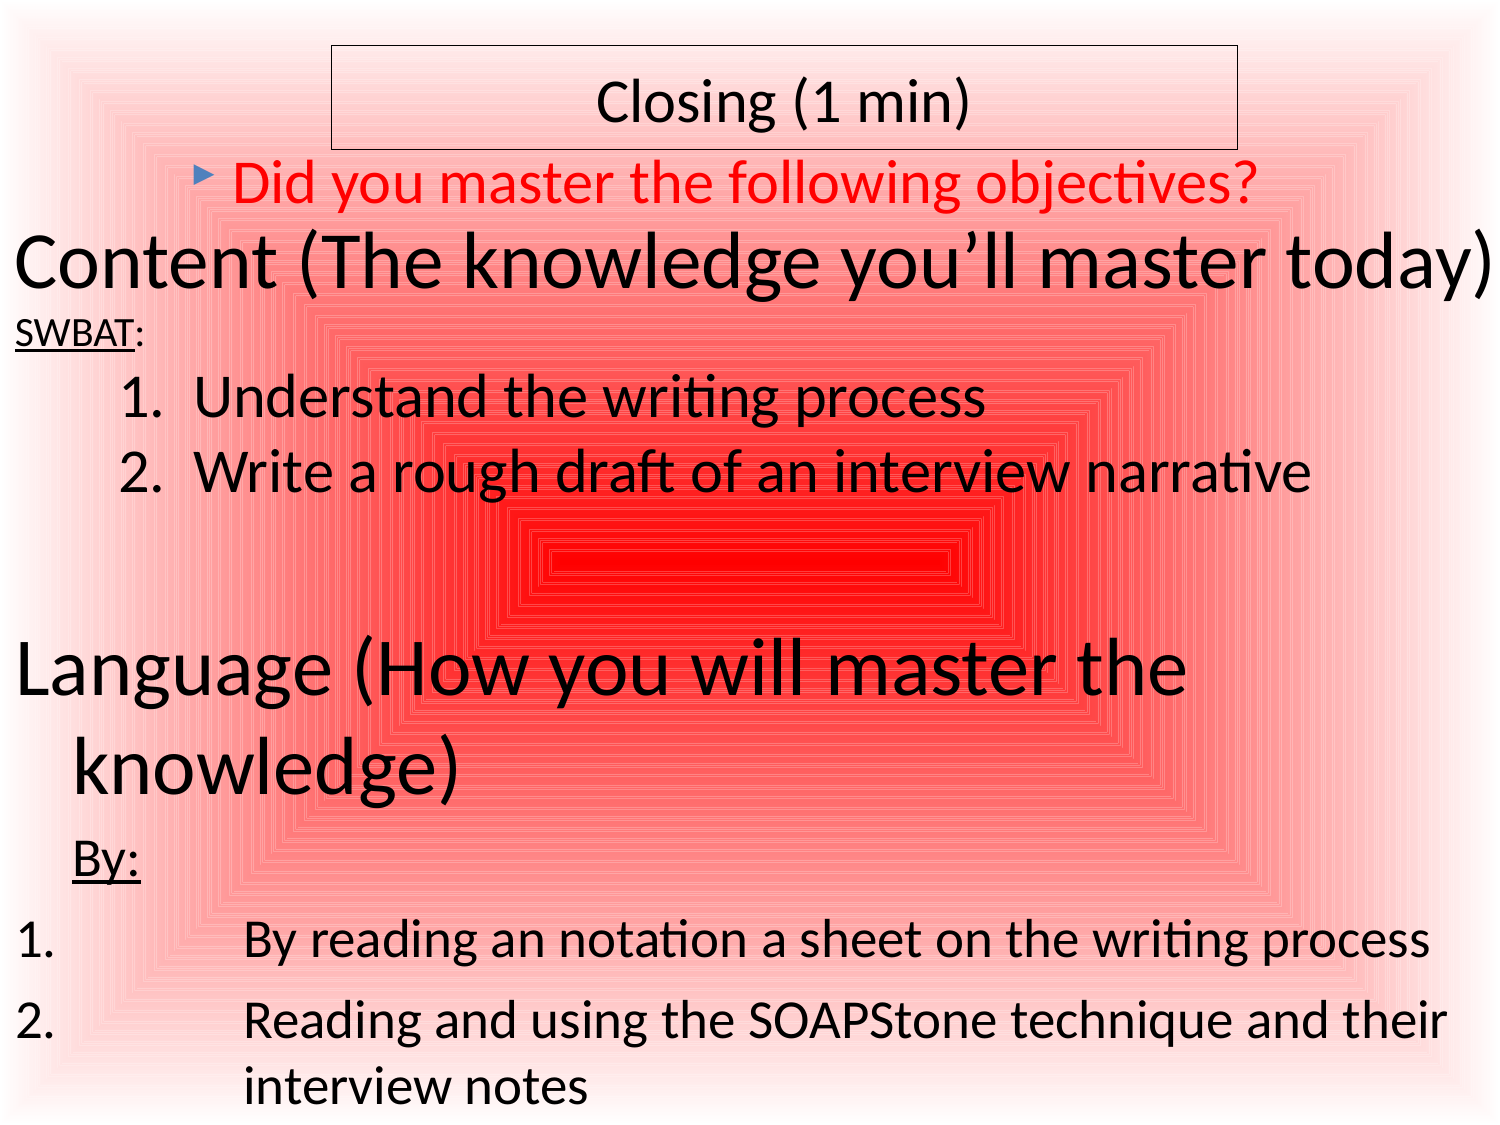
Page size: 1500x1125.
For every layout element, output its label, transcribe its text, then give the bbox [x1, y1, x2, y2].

title Closing (1 min) [331, 45, 1238, 134]
text_box Did you master the following objectives? [0, 134, 1434, 200]
list Language (How you will master the knowledge) By: By reading an notation a sheet on the writing process Reading and using the SOAPStone technique and their interview notes [0, 588, 1500, 1125]
text_box Content (The knowledge you’ll master today) SWBAT: Understand the writing process Write a rough draft of an interview narrative [0, 200, 1500, 588]
